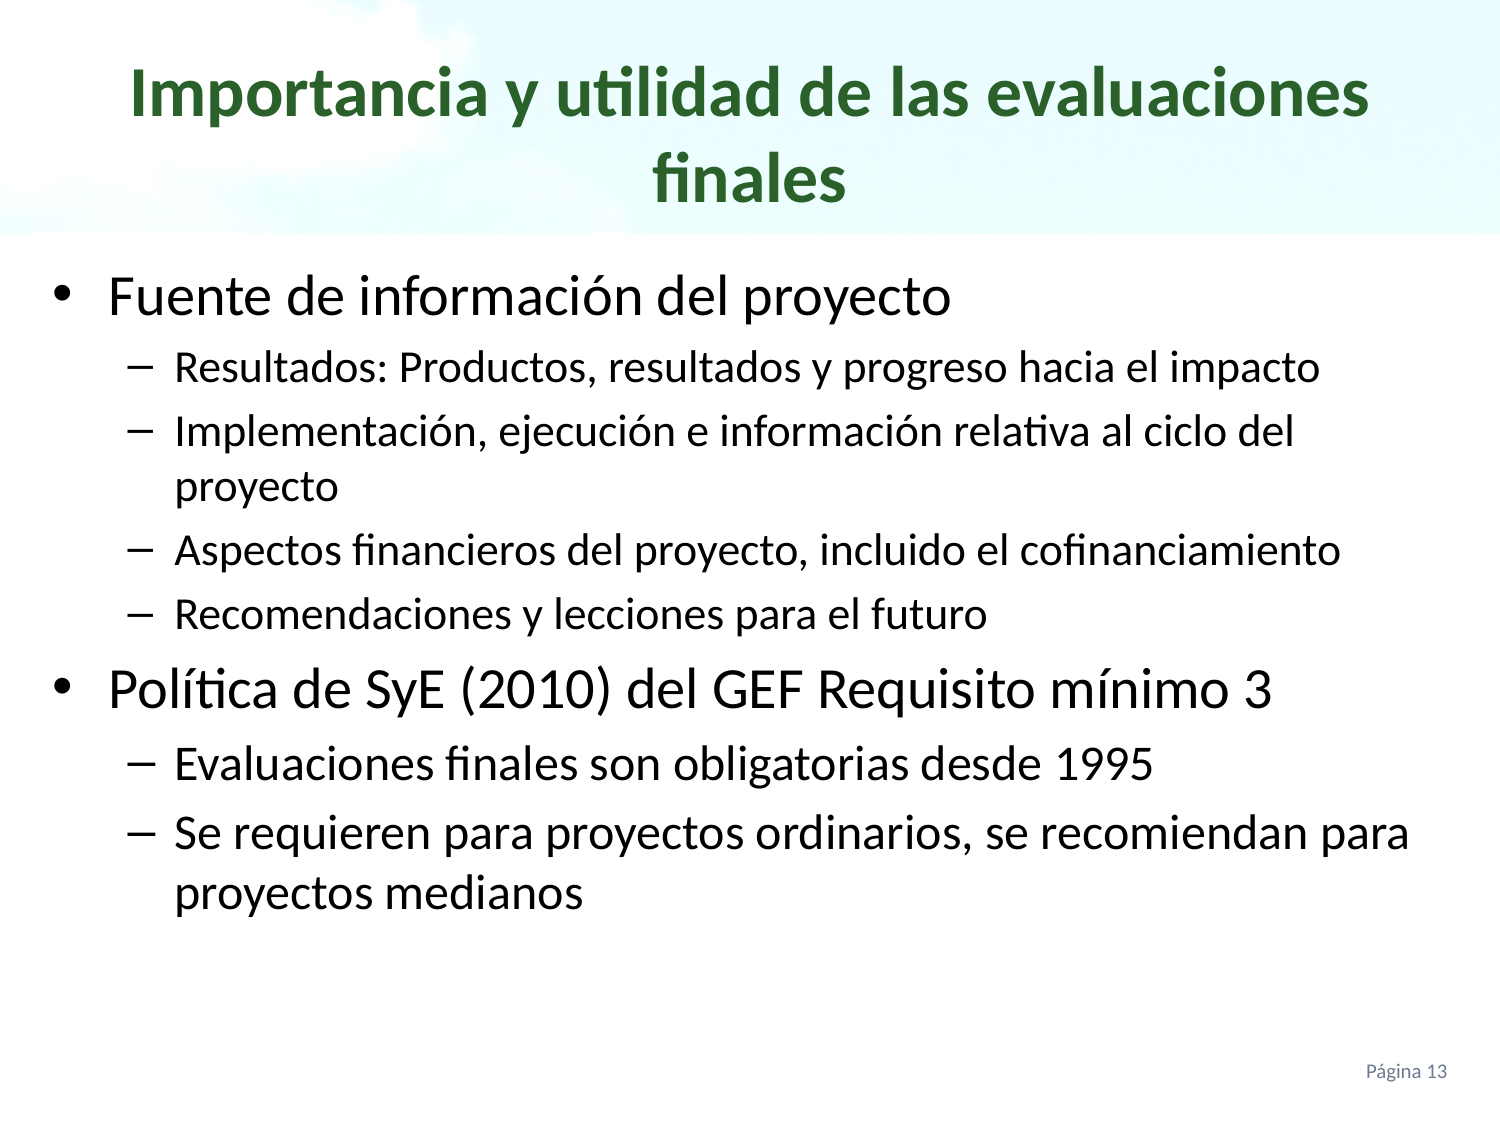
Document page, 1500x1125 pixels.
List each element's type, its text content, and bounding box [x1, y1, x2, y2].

title Importancia y utilidad de las evaluaciones finales [37, 37, 1463, 225]
list Fuente de información del proyecto Resultados: Productos, resultados y progreso hacia el impacto Implementación, ejecución e información relativa al ciclo del proyecto Aspectos financieros del proyecto, incluido el cofinanciamiento Recomendaciones y lecciones para el futuro Política de SyE (2010) del GEF Requisito mínimo 3 Evaluaciones finales son obligatorias desde 1995 Se requieren para proyectos ordinarios, se recomiendan para proyectos medianos [37, 249, 1463, 1050]
